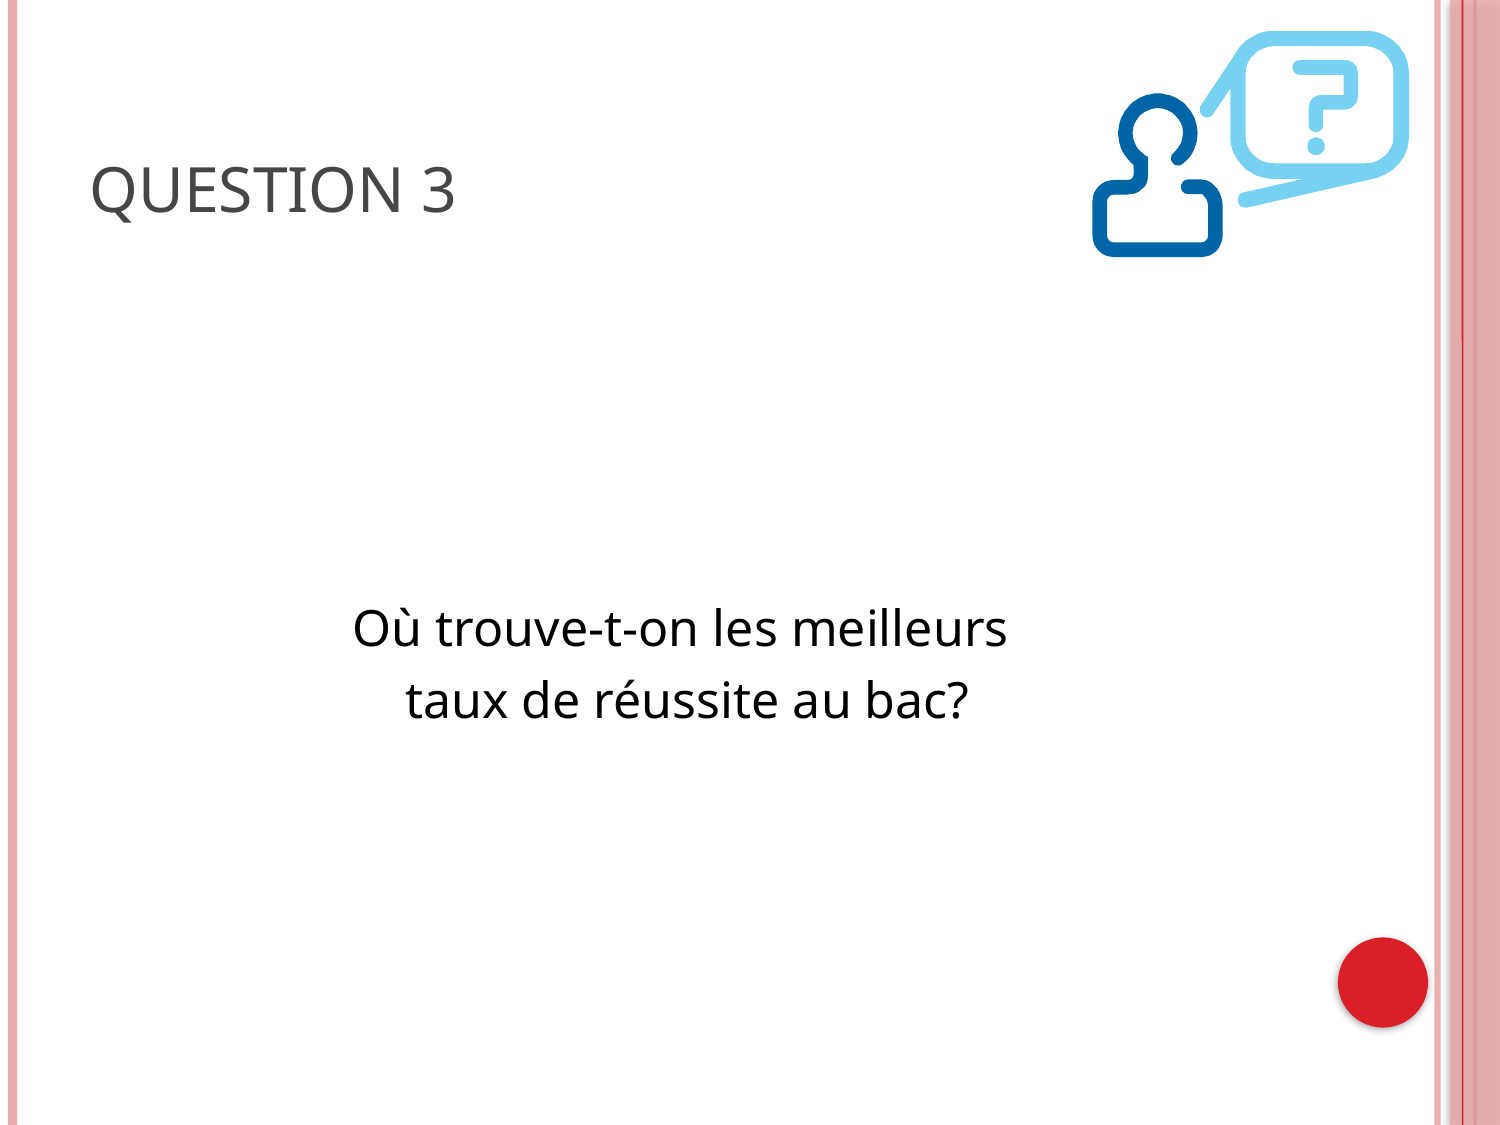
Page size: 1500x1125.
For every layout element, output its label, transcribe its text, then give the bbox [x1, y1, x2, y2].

title Question 3 [75, 45, 1086, 233]
list Où trouve-t-on les meilleurs taux de réussite au bac? [74, 262, 1301, 1063]
picture [1091, 30, 1410, 258]
